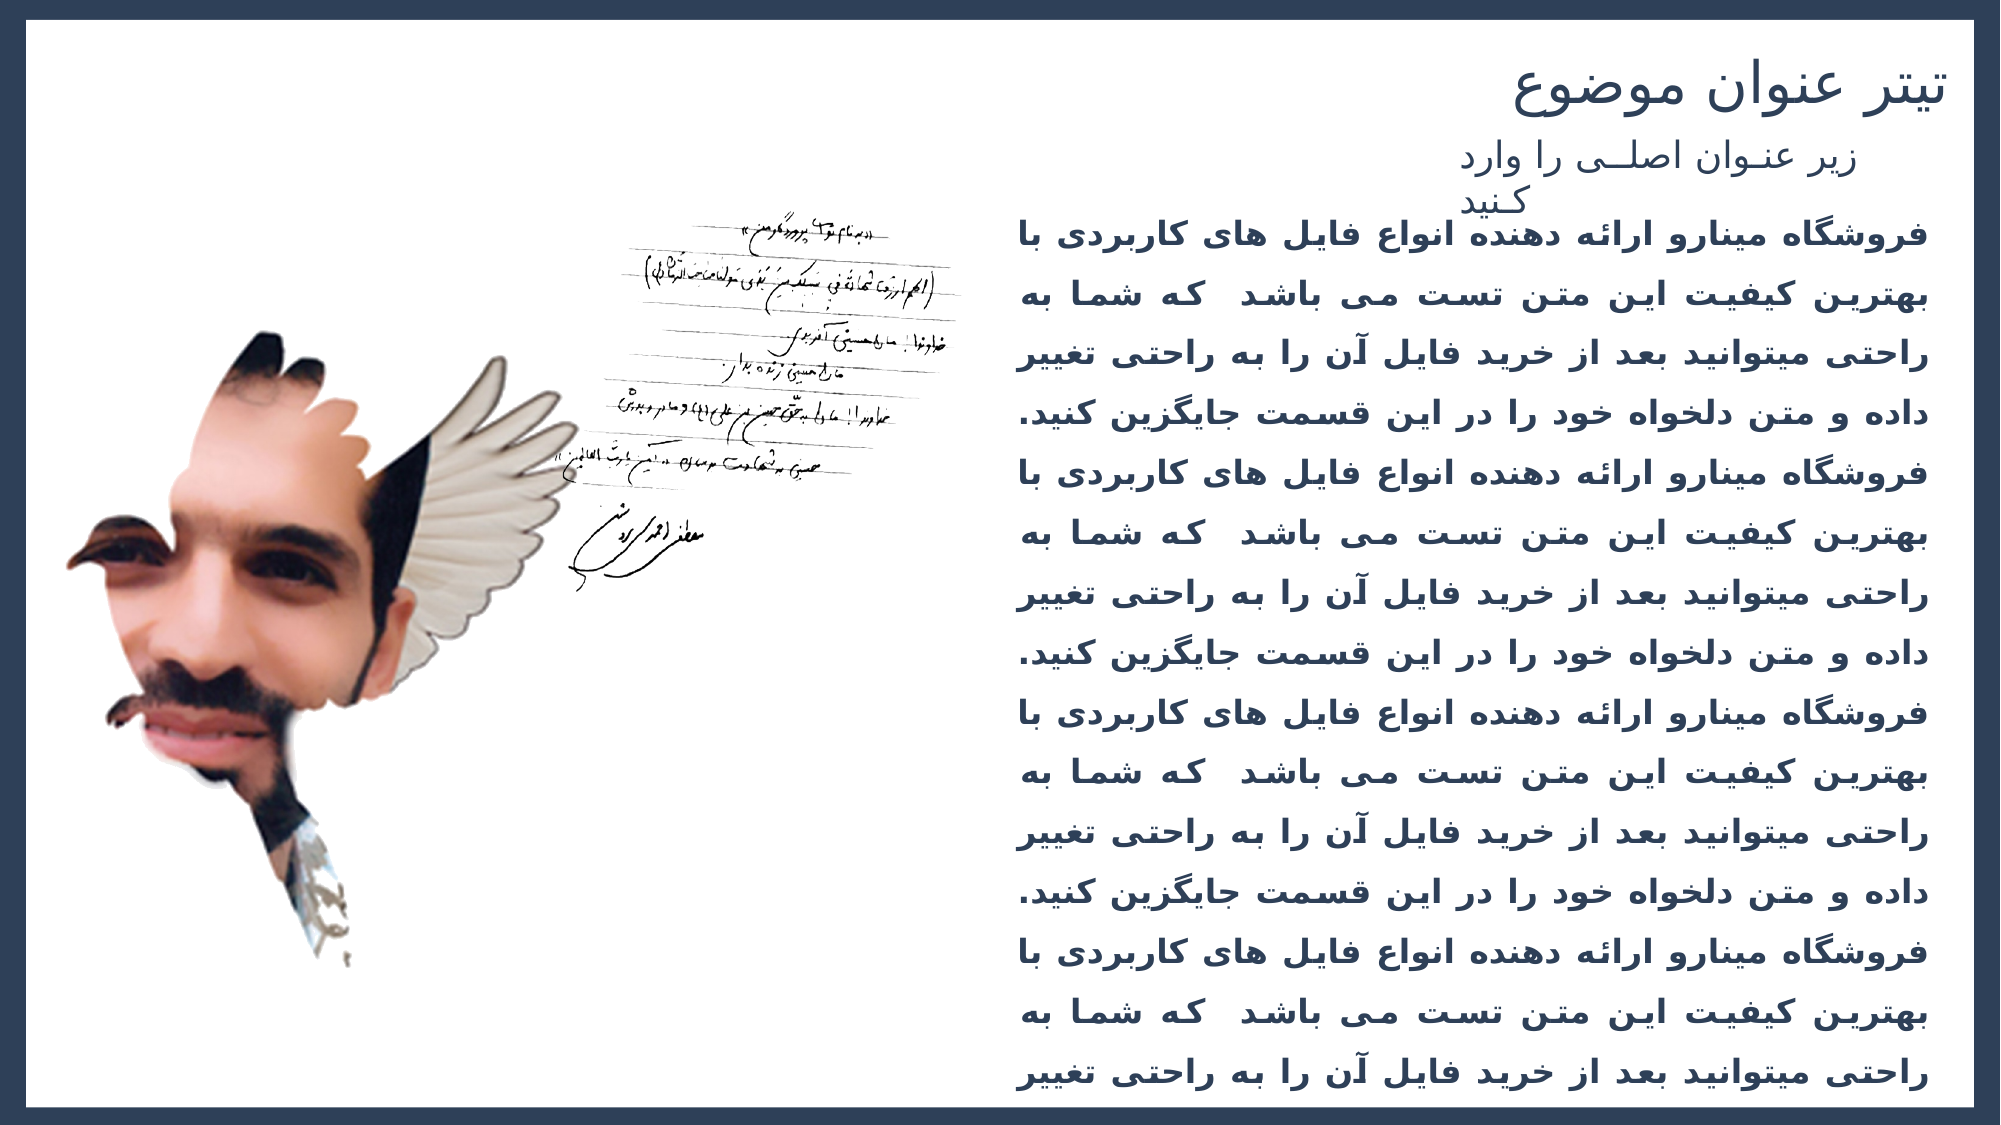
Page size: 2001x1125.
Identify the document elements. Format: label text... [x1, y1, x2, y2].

text_box فروشگاه مینارو ارائه دهنده انواع فایل های کاربردی با بهترین کیفیت این متن تست می باشد که شما به راحتی میتوانید بعد از خرید فایل آن را به راحتی تغییر داده و متن دلخواه خود را در این قسمت جایگزین کنید. فروشگاه مینارو ارائه دهنده انواع فایل های کاربردی با بهترین کیفیت این متن تست می باشد که شما به راحتی میتوانید بعد از خرید فایل آن را به راحتی تغییر داده و متن دلخواه خود را در این قسمت جایگزین کنید. فروشگاه مینارو ارائه دهنده انواع فایل های کاربردی با بهترین کیفیت این متن تست می باشد که شما به راحتی میتوانید بعد از خرید فایل آن را به راحتی تغییر داده و متن دلخواه خود را در این قسمت جایگزین کنید. فروشگاه مینارو ارائه دهنده انواع فایل های کاربردی با بهترین کیفیت این متن تست می باشد که شما به راحتی میتوانید بعد از خرید فایل آن را به راحتی تغییر داده و متن دلخواه خود را در این قسمت جایگزین کنید. . فروشگاه مینارو ارائه دهنده انواع فایل های کاربردی با بهترین کیفیت این متن تست می باشد که شما به راحتی میتوانید بعد از خرید فایل آن را به راحتی تغییر داده و متن دلخواه خود را در این قسمت جایگزین کنید. [999, 184, 1945, 1125]
text_box زیر عنـوان اصلــی را وارد کـنید [1444, 123, 1497, 184]
text_box تیتر عنوان موضوع [1497, 37, 1964, 193]
picture [0, 158, 965, 975]
